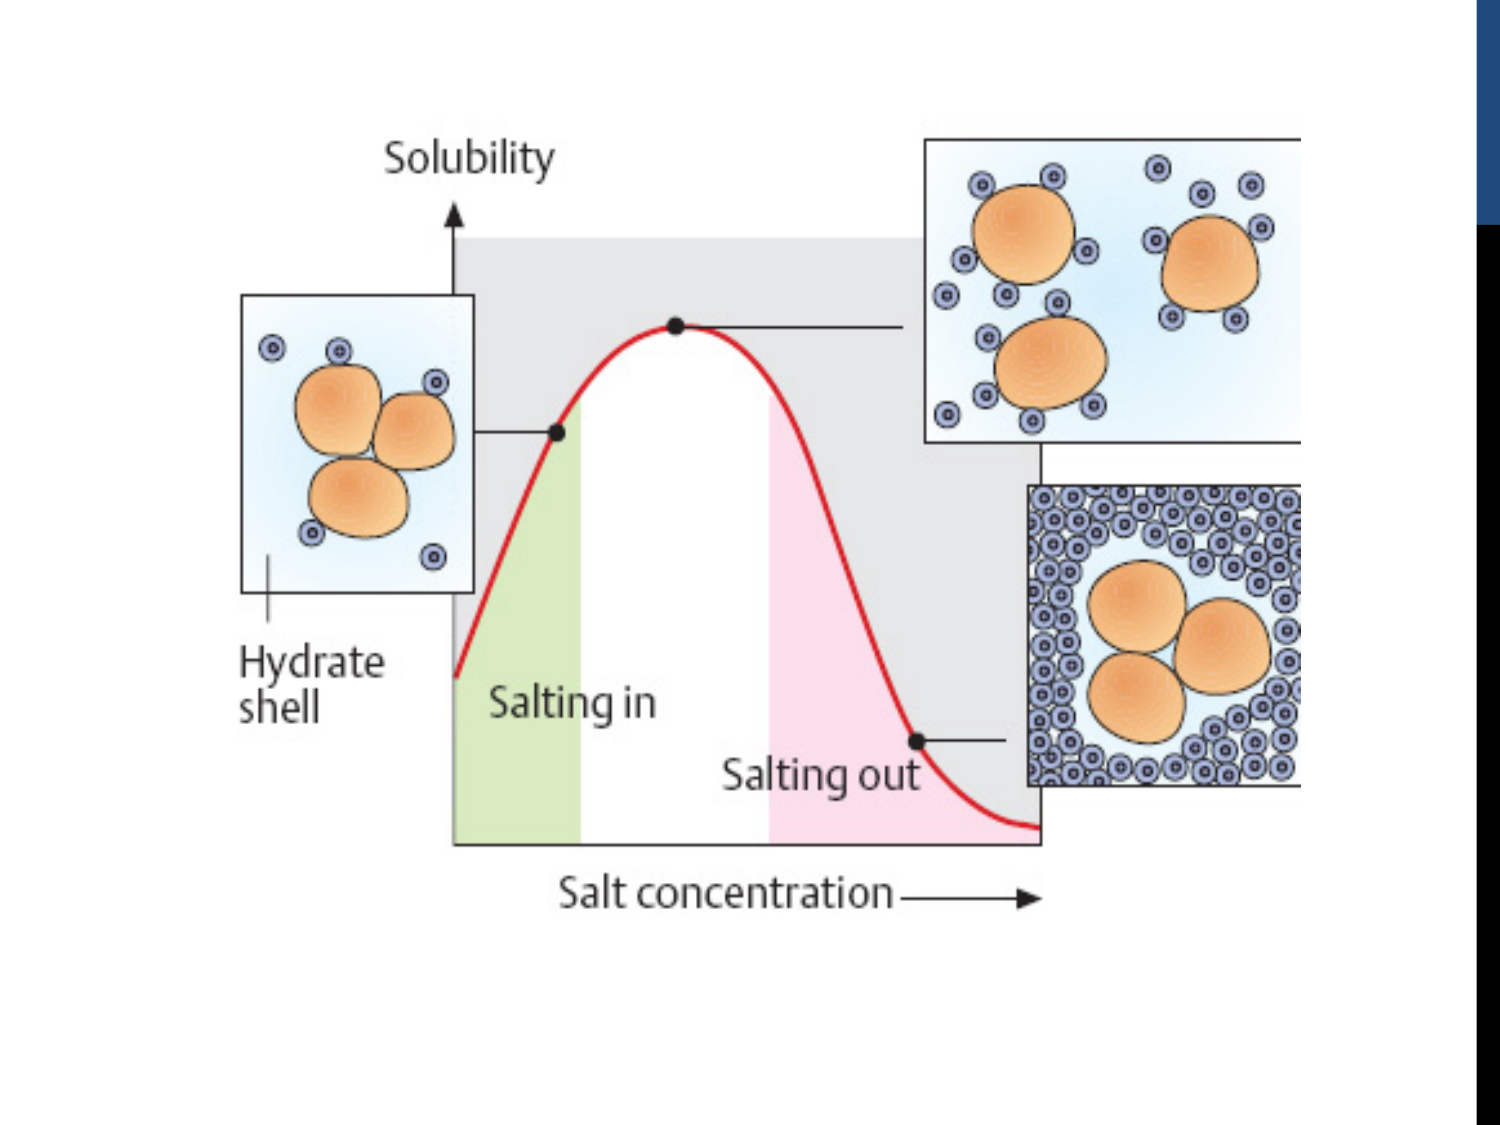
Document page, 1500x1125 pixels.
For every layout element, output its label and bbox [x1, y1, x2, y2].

picture [217, 99, 1302, 926]
